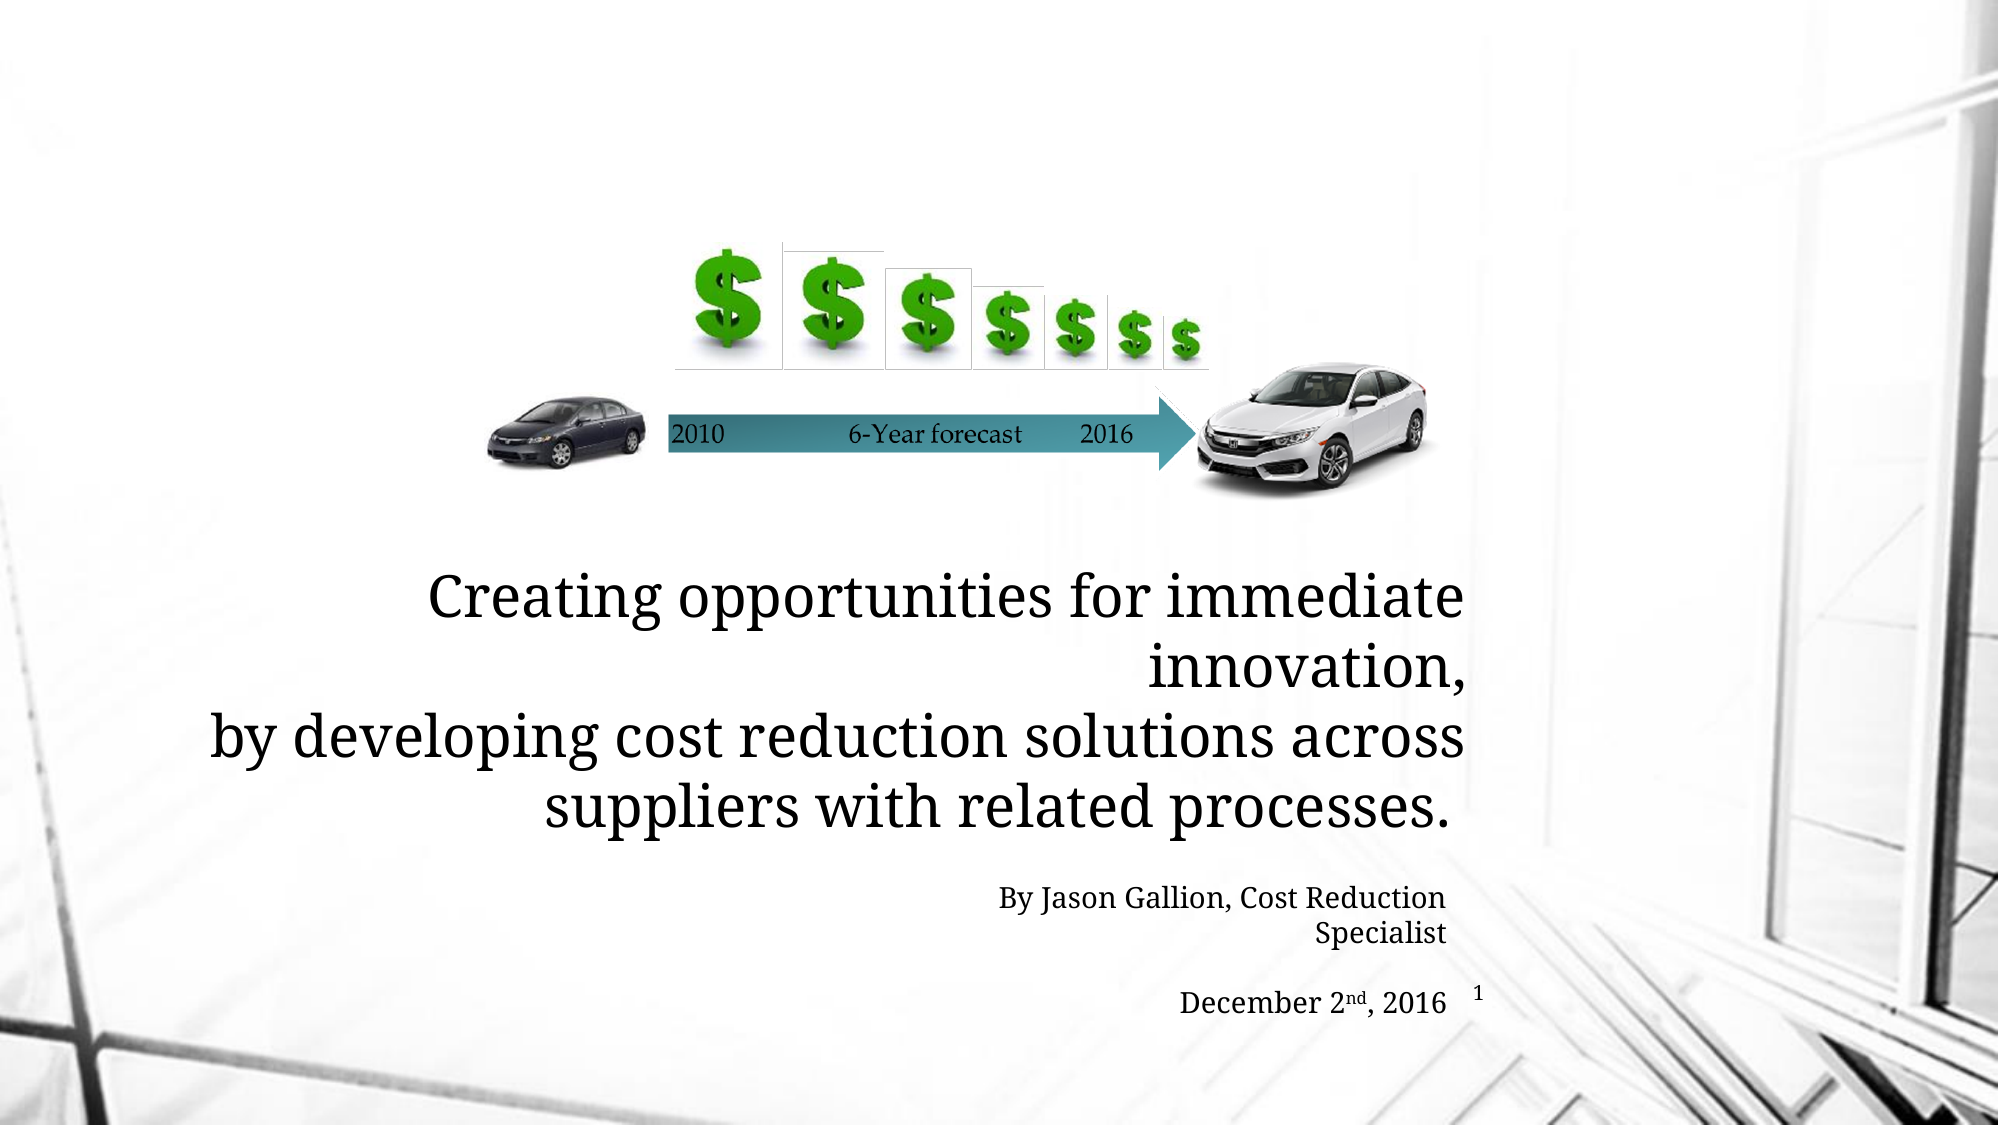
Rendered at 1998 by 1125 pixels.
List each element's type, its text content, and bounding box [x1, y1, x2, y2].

slide_number 1 [1455, 974, 1493, 1013]
text_box Creating opportunities for immediate innovation, by developing cost reduction solutions across suppliers with related processes. [148, 552, 1474, 917]
picture [0, 0, 1998, 1125]
text_box By Jason Gallion, Cost Reduction Specialist December 2nd, 2016 [854, 917, 1455, 1027]
